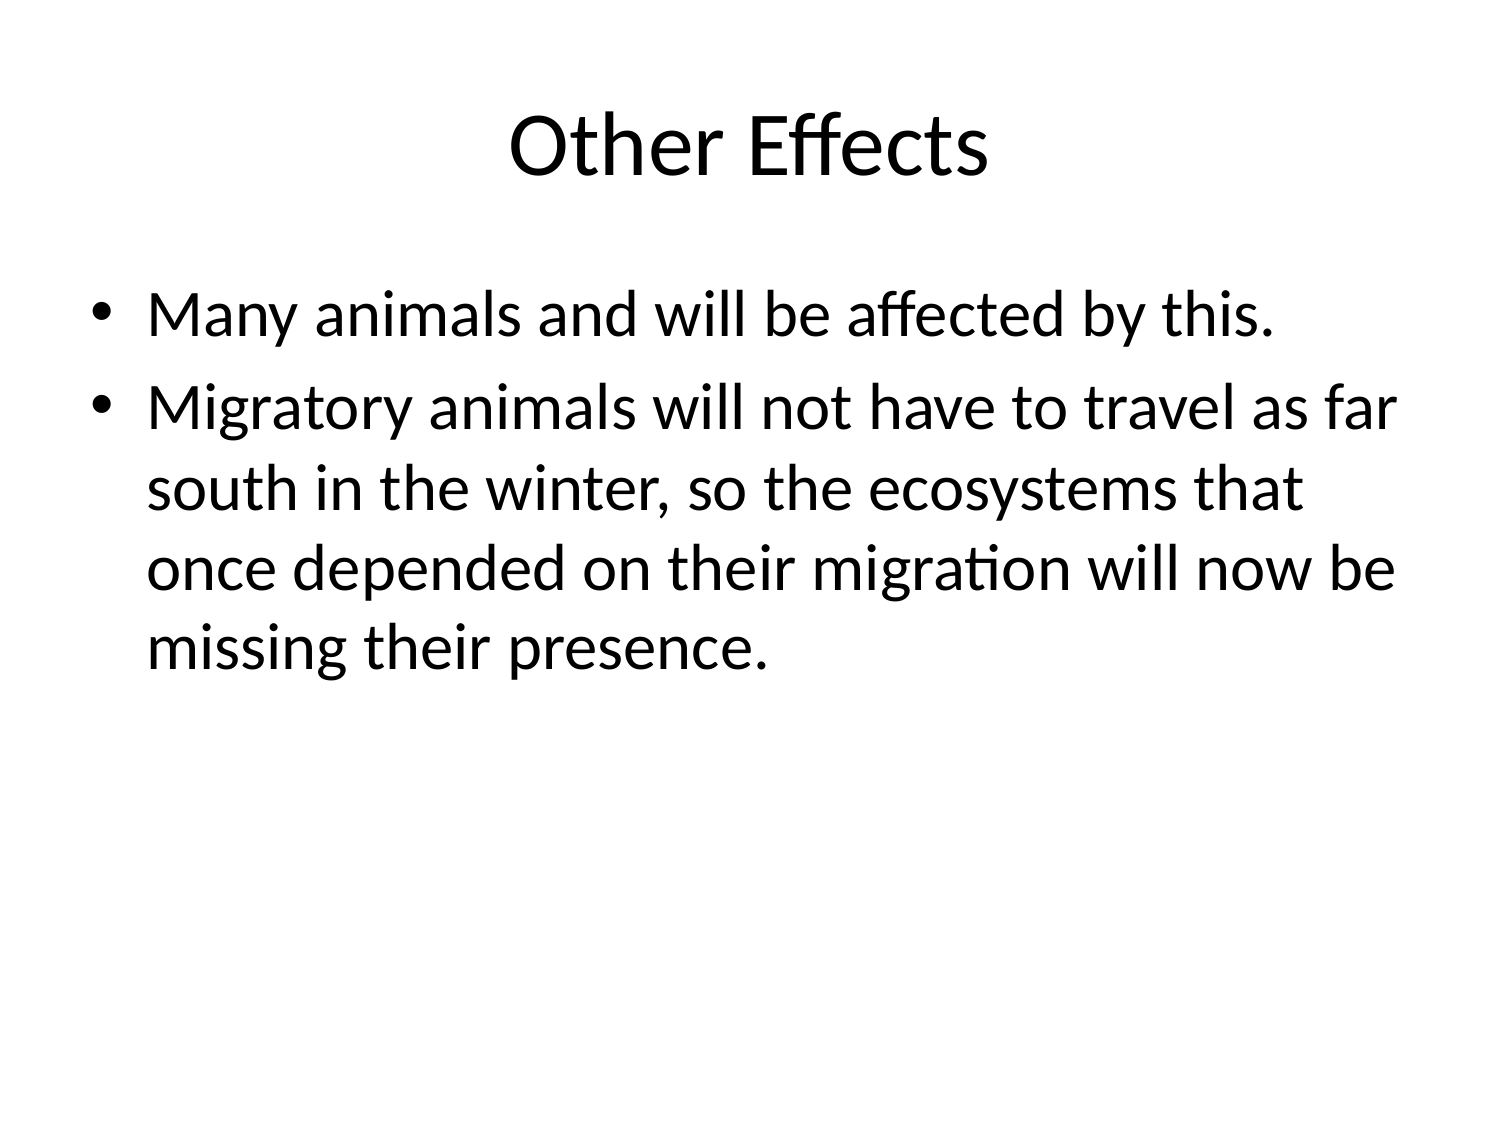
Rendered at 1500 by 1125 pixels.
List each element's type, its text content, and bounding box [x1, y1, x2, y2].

title Other Effects [75, 45, 1425, 233]
list Many animals and will be affected by this. Migratory animals will not have to travel as far south in the winter, so the ecosystems that once depended on their migration will now be missing their presence. [75, 262, 1425, 1005]
